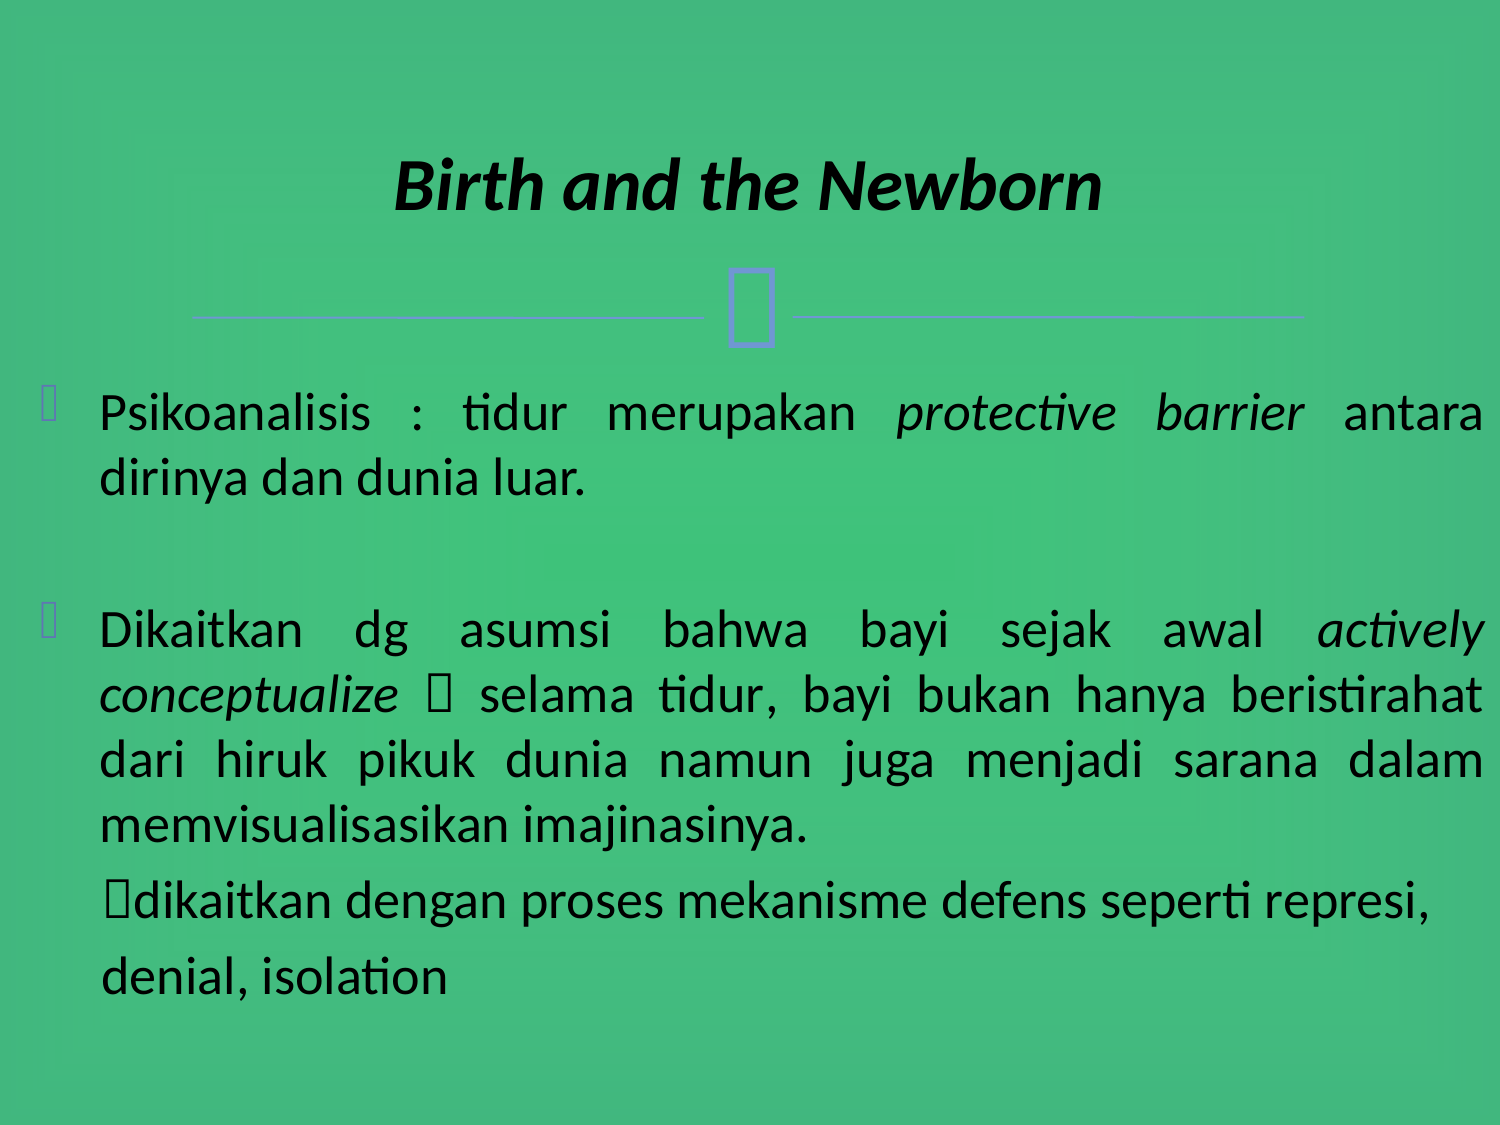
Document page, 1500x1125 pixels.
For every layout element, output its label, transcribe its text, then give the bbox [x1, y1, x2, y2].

title Birth and the Newborn [112, 93, 1386, 267]
list Psikoanalisis : tidur merupakan protective barrier antara dirinya dan dunia luar. Dikaitkan dg asumsi bahwa bayi sejak awal actively conceptualize  selama tidur, bayi bukan hanya beristirahat dari hiruk pikuk dunia namun juga menjadi sarana dalam memvisualisasikan imajinasinya. dikaitkan dengan proses mekanisme defens seperti represi, denial, isolation [24, 368, 1500, 1075]
